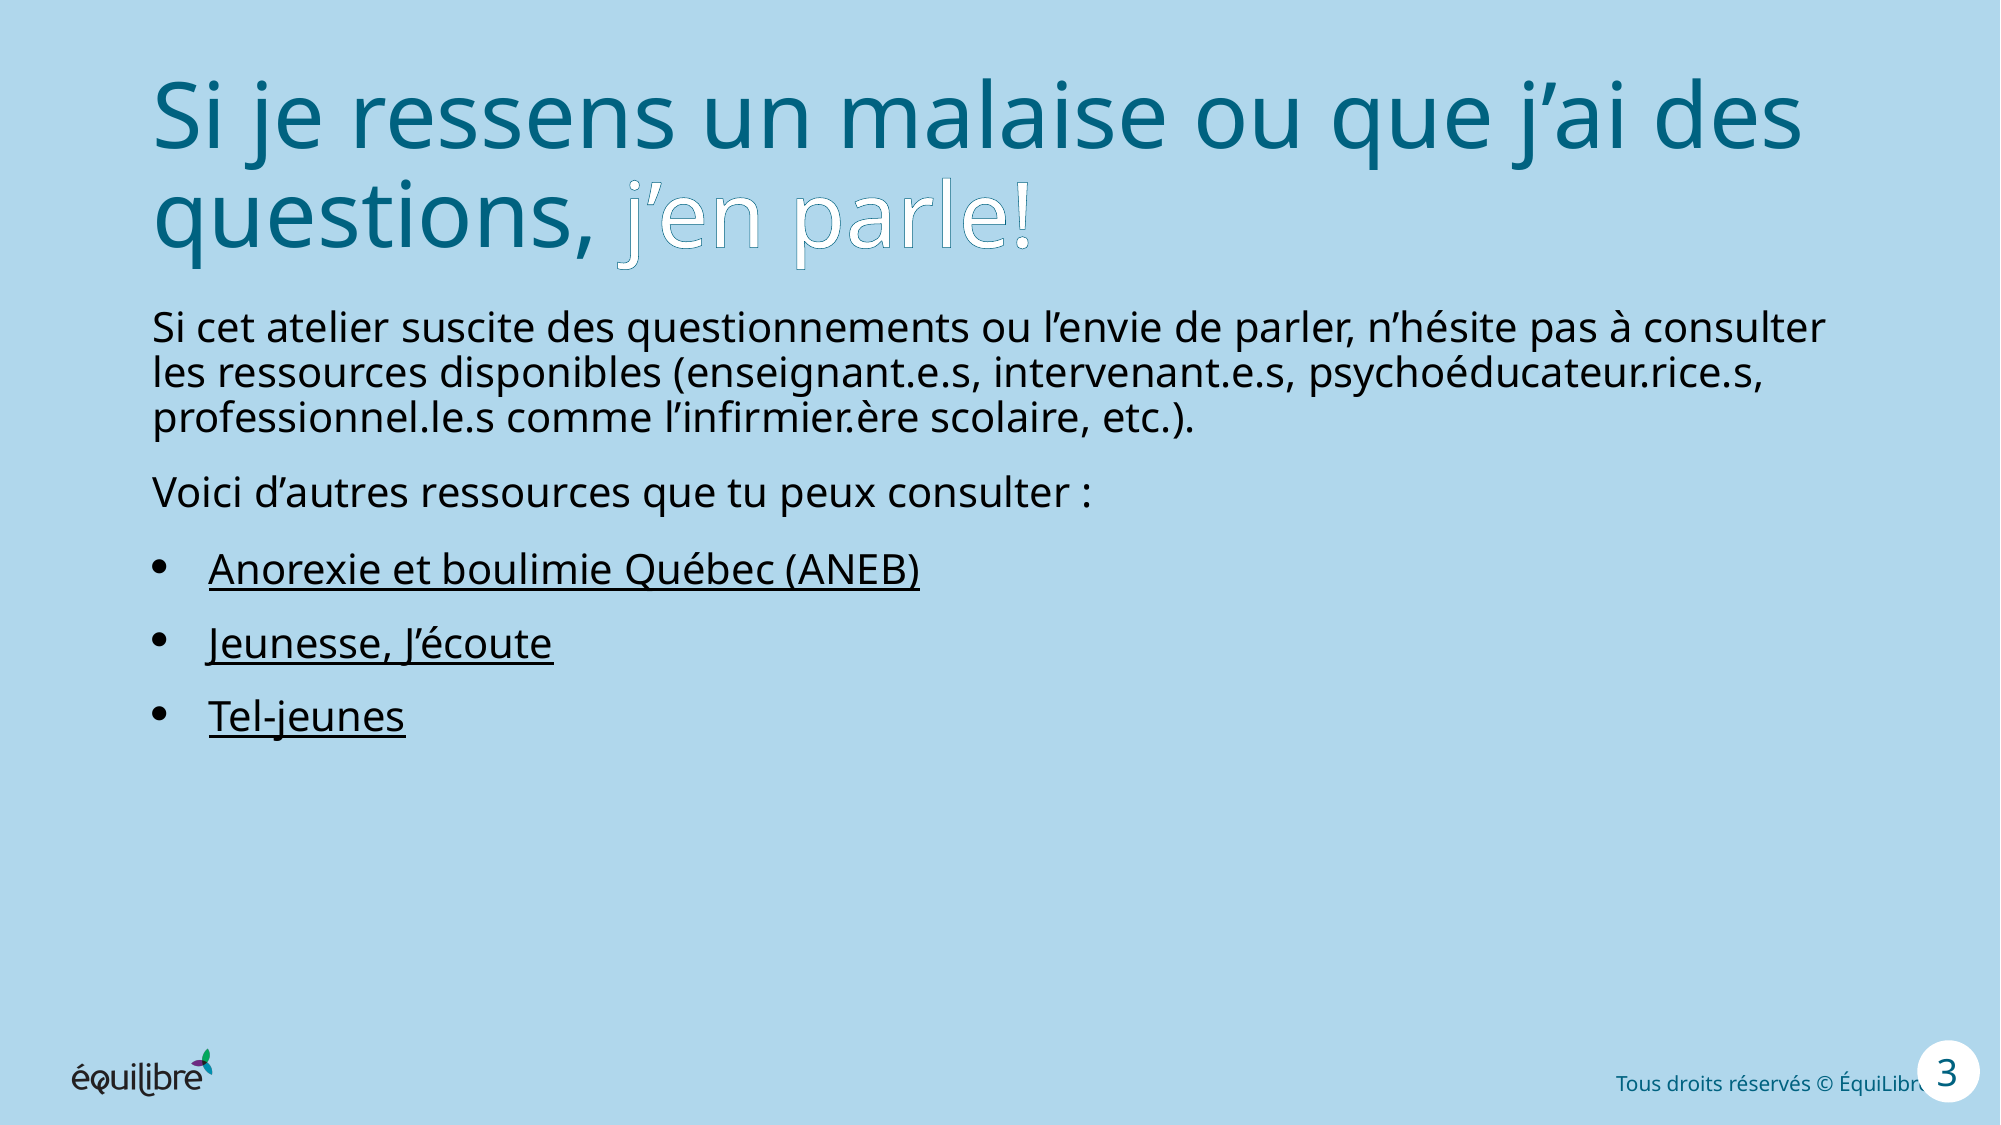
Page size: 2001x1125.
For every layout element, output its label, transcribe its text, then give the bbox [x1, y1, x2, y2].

picture [63, 1036, 221, 1125]
list Si cet atelier suscite des questionnements ou l’envie de parler, n’hésite pas à consulter les ressources disponibles (enseignant.e.s, intervenant.e.s, psychoéducateur.rice.s, professionnel.le.s comme l’infirmier.ère scolaire, etc.). Voici d’autres ressources que tu peux consulter : Anorexie et boulimie Québec (ANEB) Jeunesse, J’écoute Tel-jeunes [137, 299, 1863, 1014]
title Si je ressens un malaise ou que j’ai des questions, j’en parle! [137, 59, 1863, 278]
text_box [1917, 1040, 2000, 1103]
